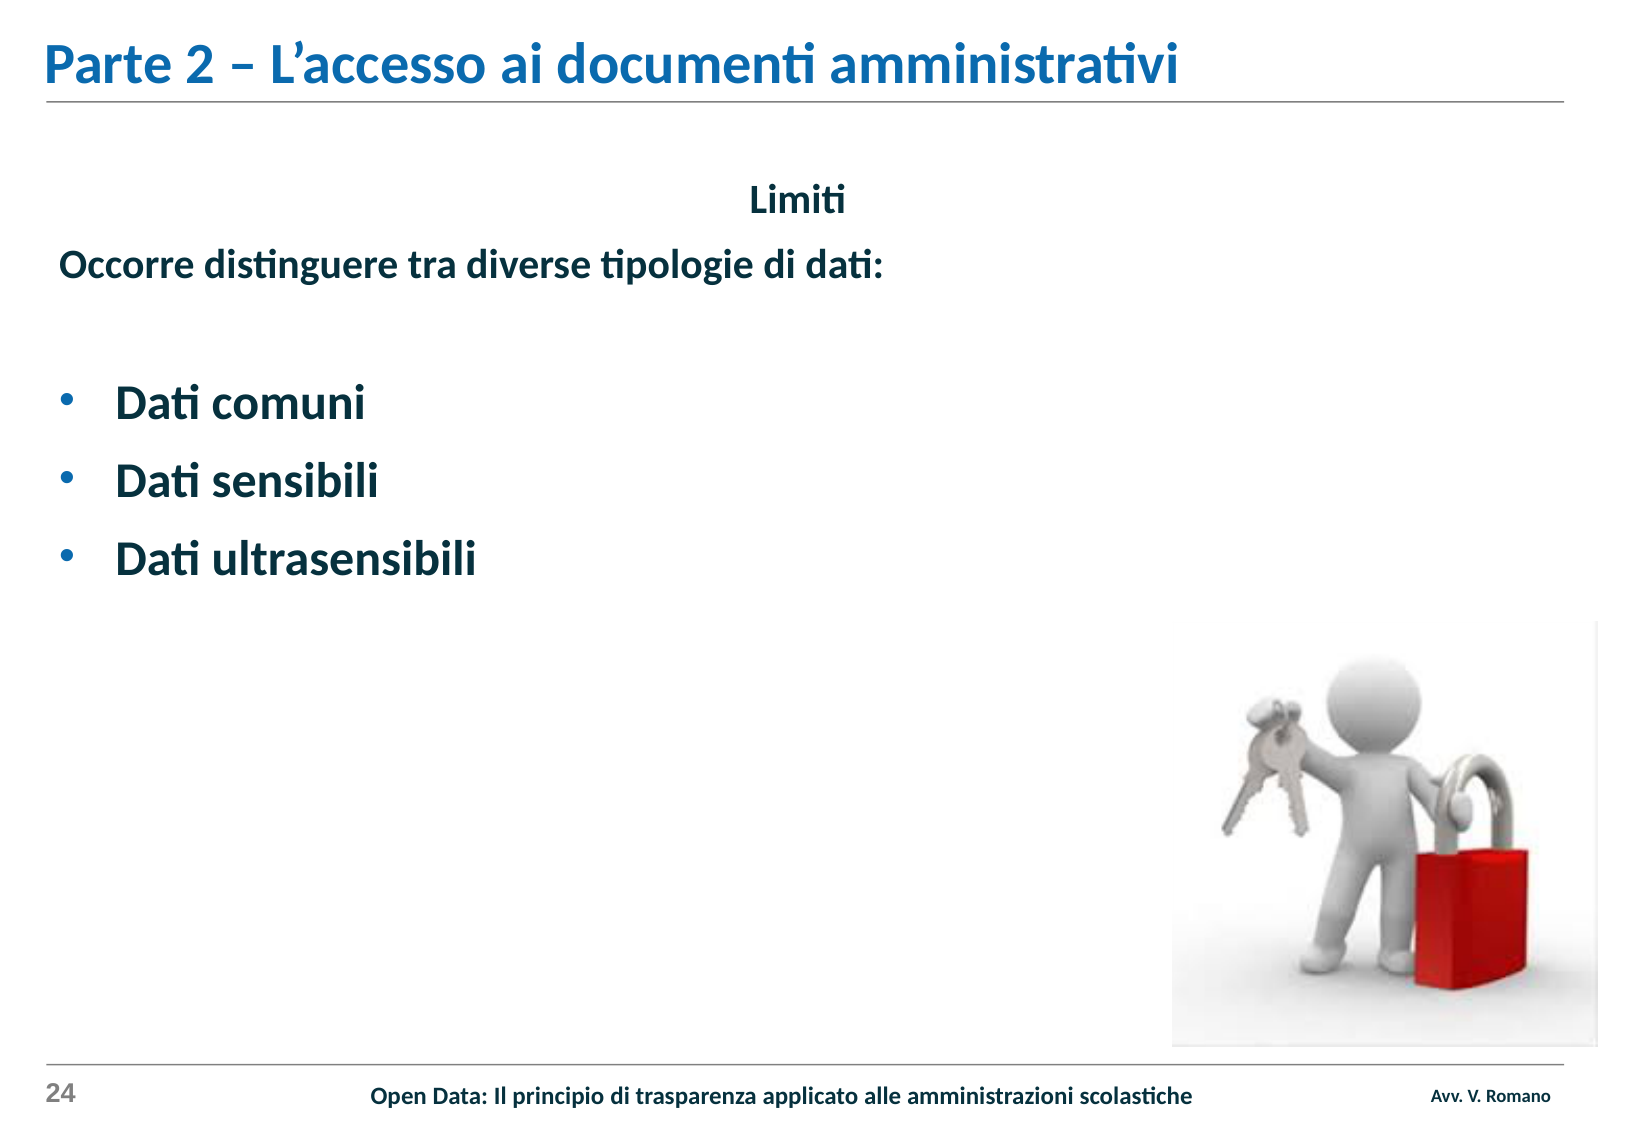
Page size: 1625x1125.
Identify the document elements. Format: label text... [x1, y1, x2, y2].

text_box Parte 2 – L’accesso ai documenti amministrativi [44, 24, 1561, 91]
picture [1172, 621, 1598, 1047]
text_box Limiti Occorre distinguere tra diverse tipologie di dati: Dati comuni Dati sensibili Dati ultrasensibili [44, 148, 1561, 1125]
